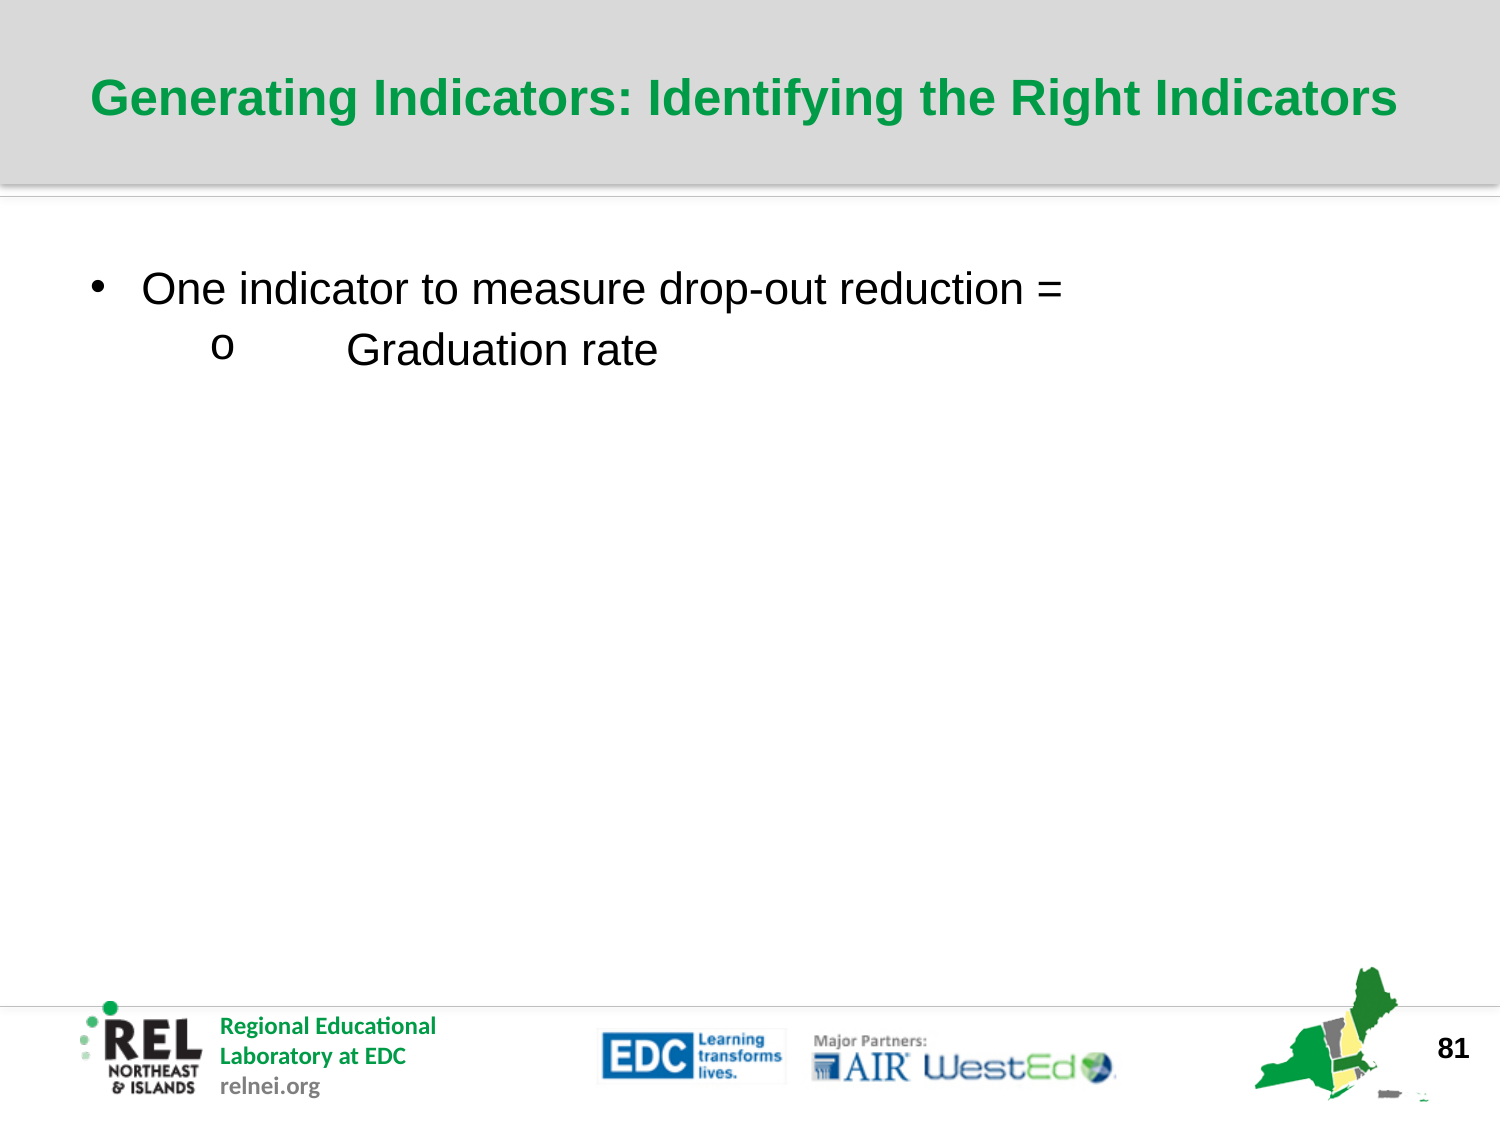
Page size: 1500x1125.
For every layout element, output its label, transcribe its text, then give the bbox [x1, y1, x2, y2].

picture [1245, 964, 1442, 1103]
slide_number 81 [1393, 1016, 1485, 1077]
list One indicator to measure drop-out reduction = Graduation rate [75, 262, 1425, 982]
picture [594, 1028, 1138, 1091]
title Generating Indicators: Identifying the Right Indicators [75, 25, 1425, 165]
picture [80, 1001, 227, 1108]
